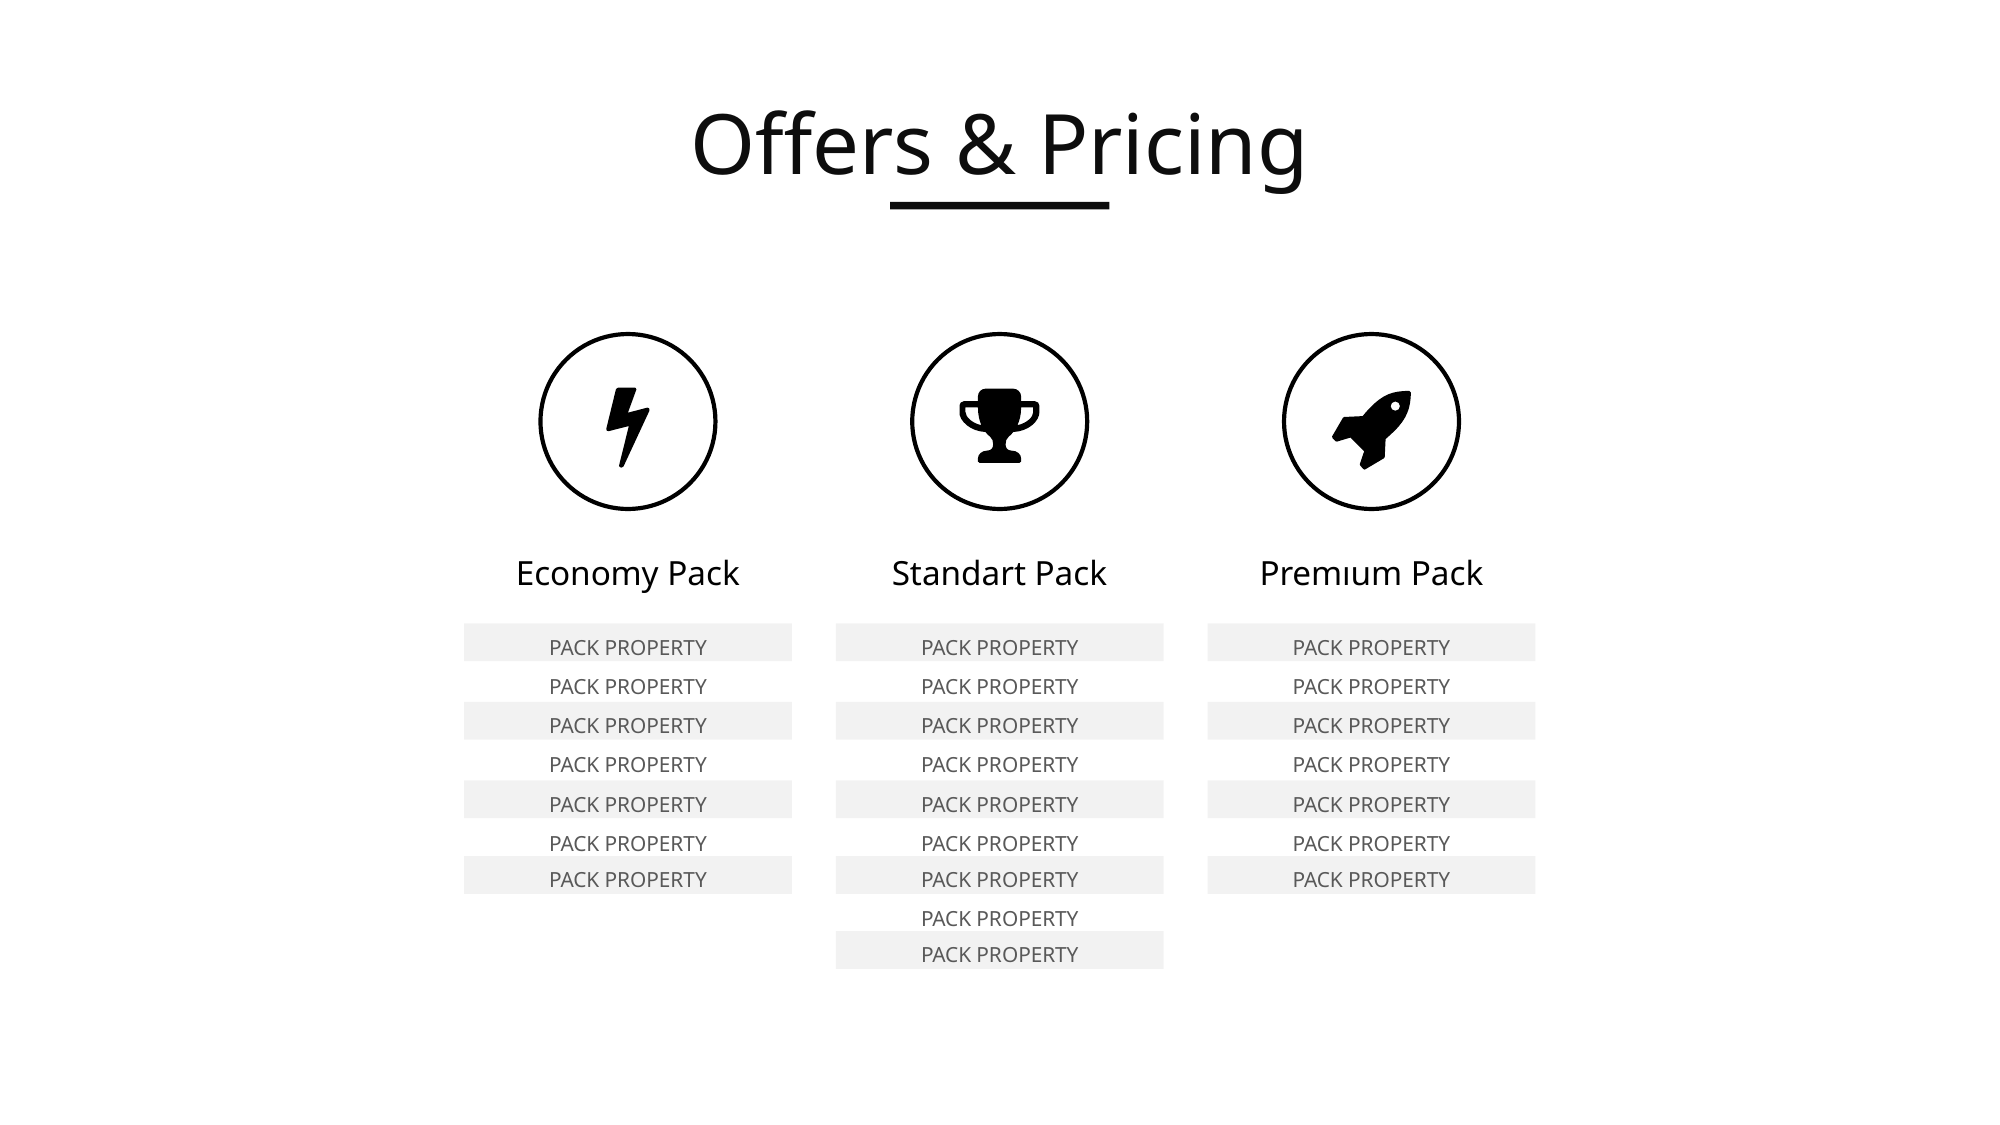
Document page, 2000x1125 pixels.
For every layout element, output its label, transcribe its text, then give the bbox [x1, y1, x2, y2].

text_box PACK PROPERTY [1207, 784, 1536, 822]
text_box PACK PROPERTY [835, 898, 1164, 934]
text_box PACK PROPERTY [835, 784, 1164, 822]
text_box [1281, 331, 1462, 512]
text_box PACK PROPERTY [835, 665, 1164, 705]
text_box PACK PROPERTY [1207, 822, 1536, 859]
text_box PACK PROPERTY [464, 784, 792, 822]
text_box PACK PROPERTY [835, 822, 1164, 859]
picture [605, 387, 650, 468]
text_box PACK PROPERTY [464, 822, 792, 859]
picture [1331, 390, 1412, 470]
text_box Offers & Pricing [0, 96, 2000, 187]
text_box PACK PROPERTY [464, 627, 792, 665]
text_box PACK PROPERTY [464, 665, 792, 705]
text_box [910, 331, 1090, 512]
text_box PACK PROPERTY [1207, 627, 1536, 665]
text_box Premıum Pack [1207, 544, 1536, 600]
text_box [462, 621, 794, 663]
text_box Standart Pack [835, 544, 1164, 600]
text_box PACK PROPERTY [1207, 744, 1536, 784]
text_box [834, 621, 1166, 663]
text_box PACK PROPERTY [835, 705, 1164, 744]
text_box PACK PROPERTY [835, 934, 1164, 975]
text_box PACK PROPERTY [835, 744, 1164, 784]
text_box PACK PROPERTY [1207, 705, 1536, 744]
text_box PACK PROPERTY [464, 705, 792, 744]
text_box PACK PROPERTY [464, 859, 792, 900]
text_box [538, 331, 718, 512]
text_box [1206, 621, 1537, 663]
text_box PACK PROPERTY [464, 744, 792, 784]
text_box PACK PROPERTY [835, 627, 1164, 665]
text_box PACK PROPERTY [835, 859, 1164, 898]
text_box [888, 200, 1111, 211]
picture [959, 388, 1041, 463]
text_box PACK PROPERTY [1207, 859, 1536, 900]
text_box PACK PROPERTY [1207, 665, 1536, 705]
text_box Economy Pack [464, 544, 792, 600]
